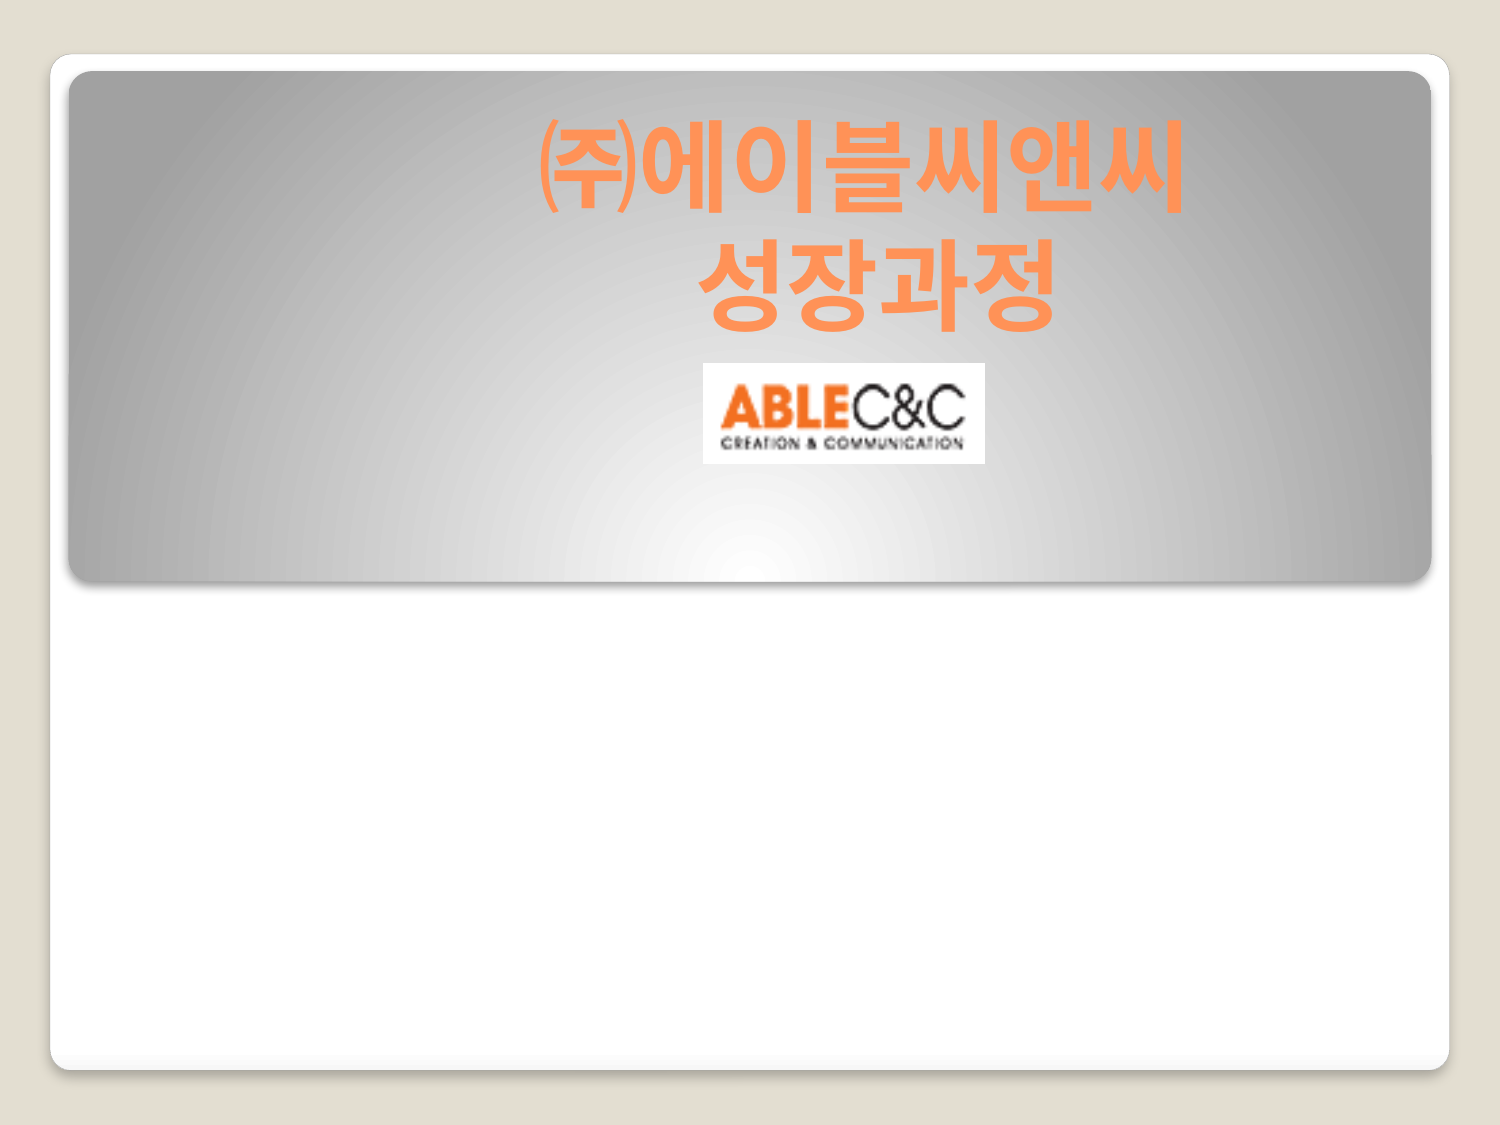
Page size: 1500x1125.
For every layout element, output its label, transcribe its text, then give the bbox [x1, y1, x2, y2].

picture [702, 362, 985, 464]
title ㈜에이블씨앤씨 성장과정 [375, 152, 1383, 352]
